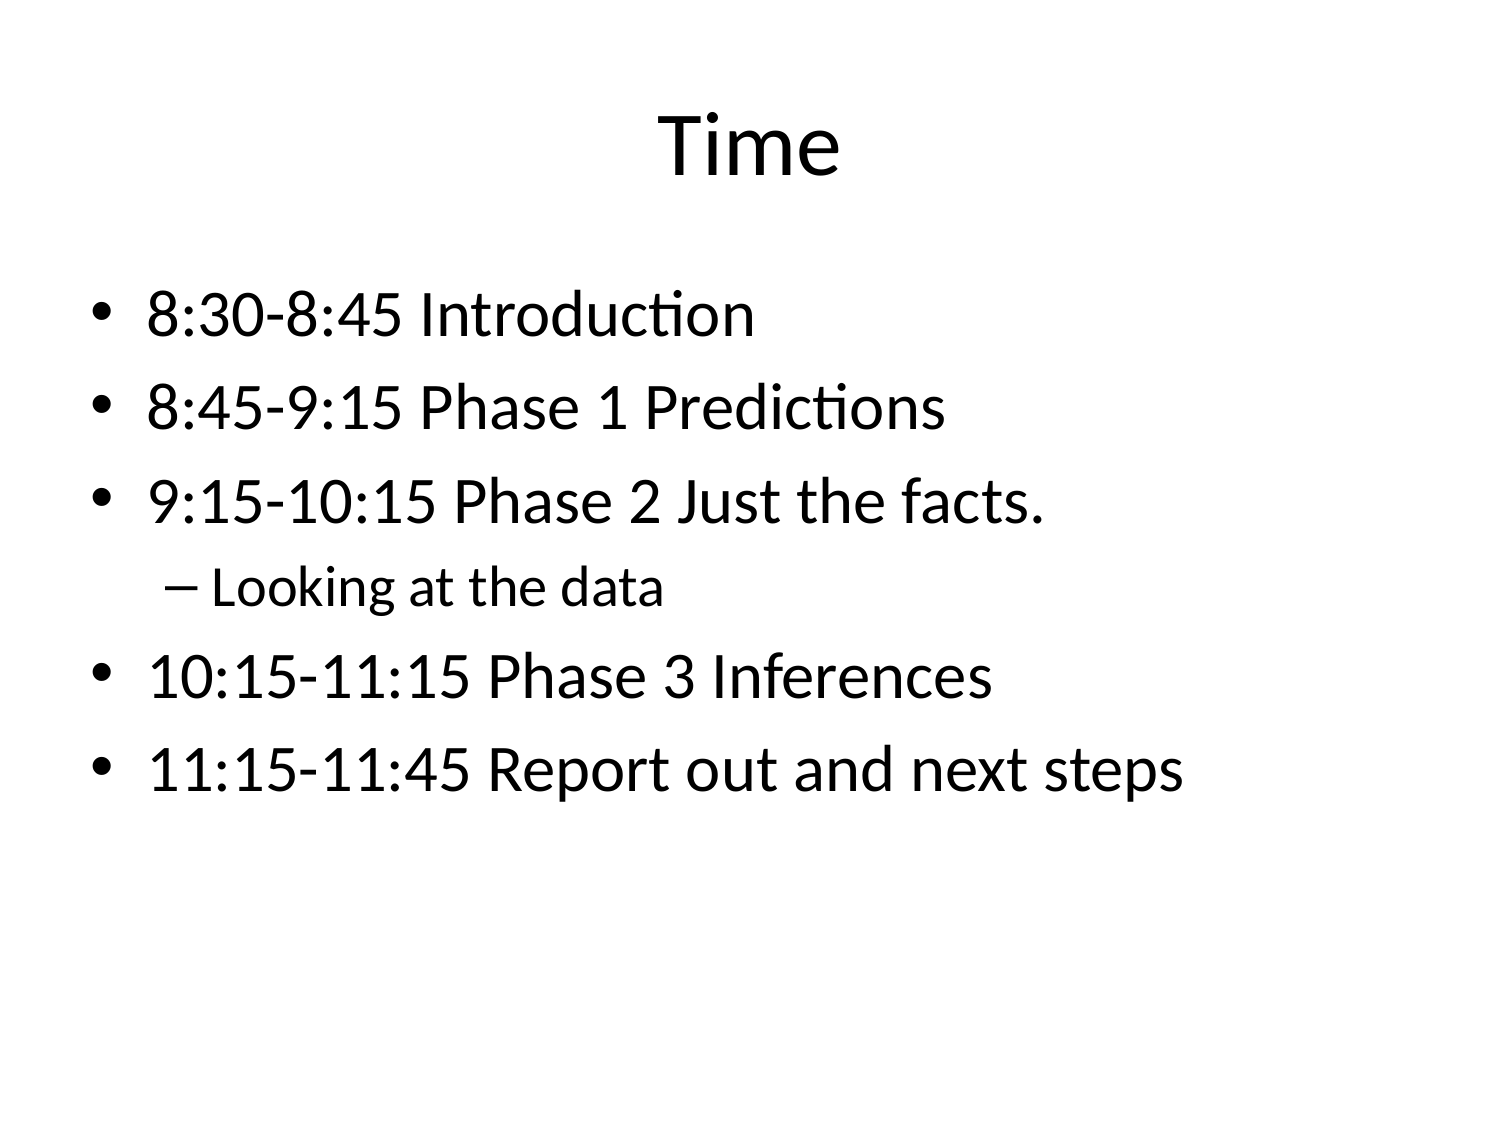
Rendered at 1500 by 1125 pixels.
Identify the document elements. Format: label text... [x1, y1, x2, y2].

title Time [75, 45, 1425, 233]
list 8:30-8:45 Introduction 8:45-9:15 Phase 1 Predictions 9:15-10:15 Phase 2 Just the facts. Looking at the data 10:15-11:15 Phase 3 Inferences 11:15-11:45 Report out and next steps [75, 262, 1425, 1005]
